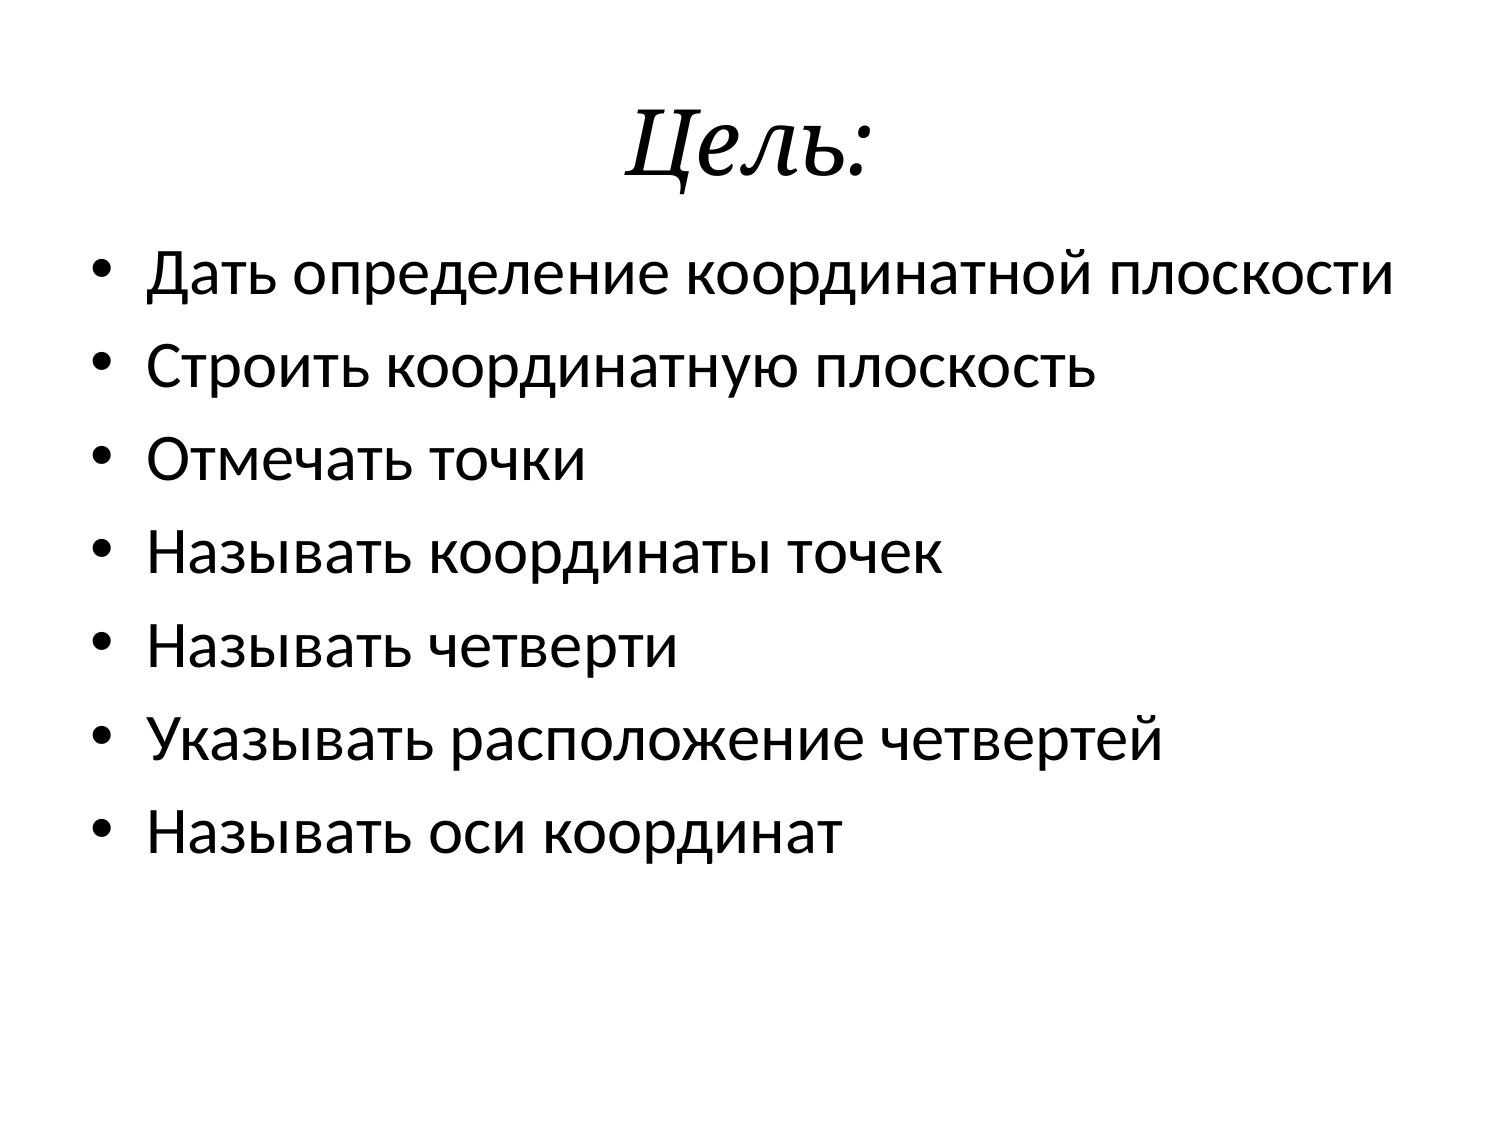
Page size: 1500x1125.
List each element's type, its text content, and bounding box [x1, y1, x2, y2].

title Цель: [75, 45, 1425, 219]
list Дать определение координатной плоскости Строить координатную плоскость Отмечать точки Называть координаты точек Называть четверти Указывать расположение четвертей Называть оси координат [75, 219, 1425, 1005]
